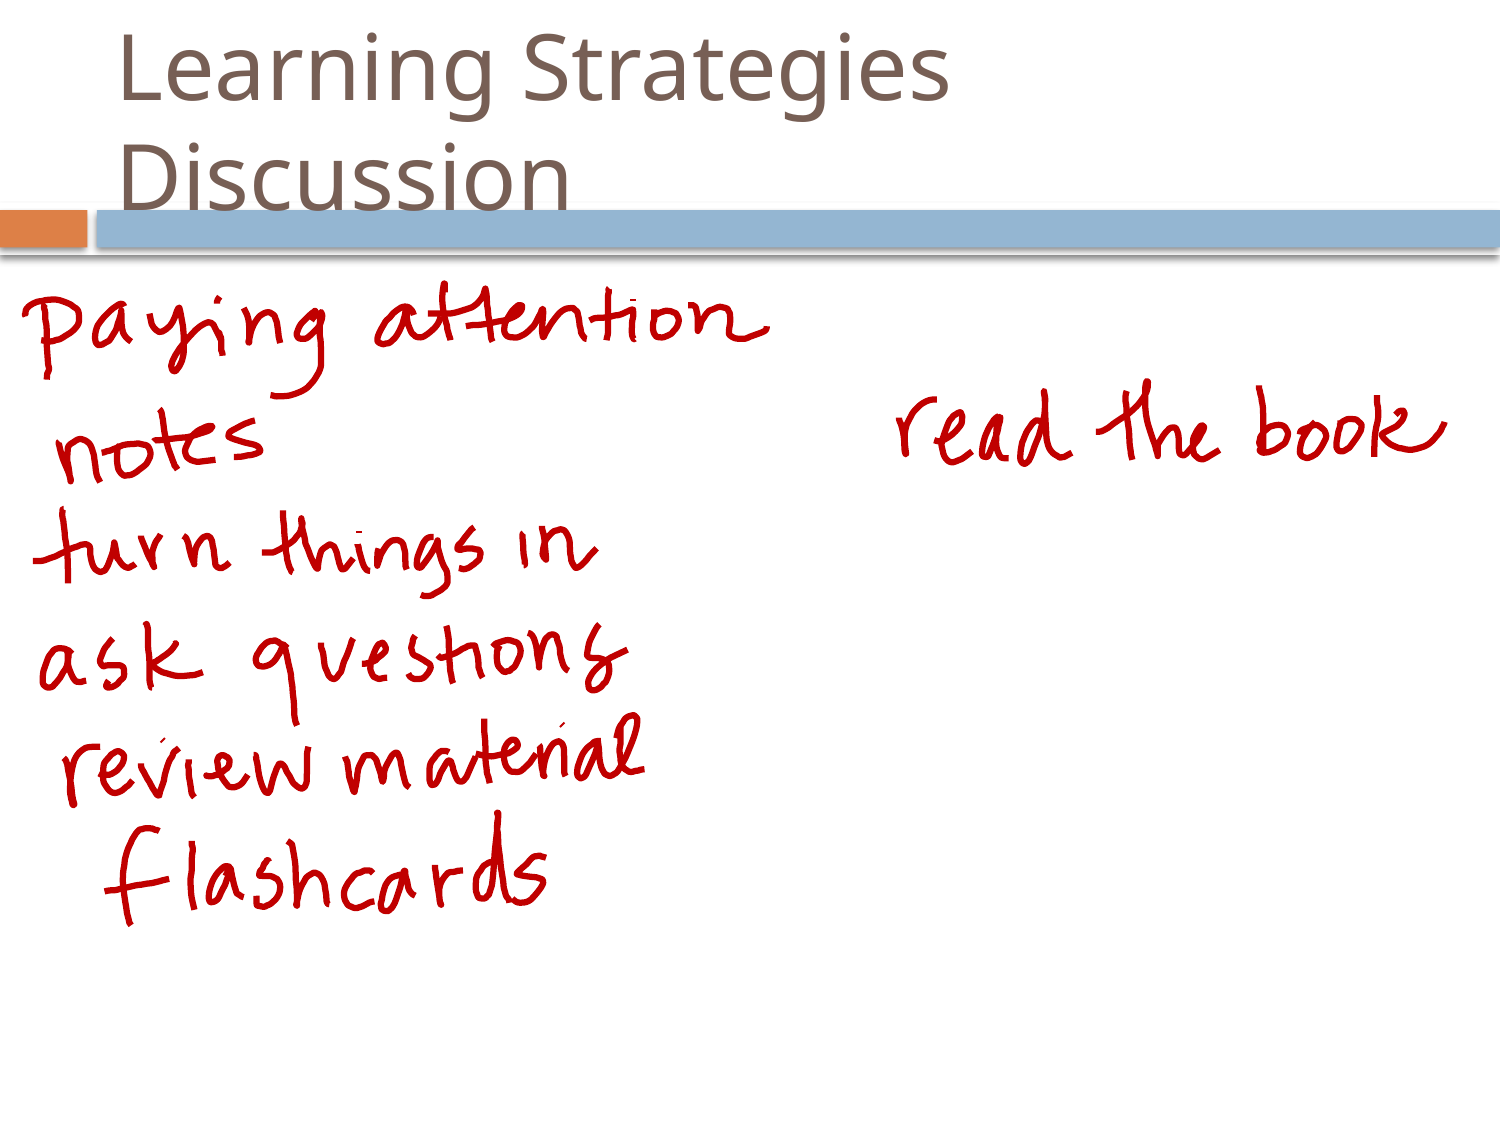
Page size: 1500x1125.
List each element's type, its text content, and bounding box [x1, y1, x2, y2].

text_box [205, 754, 249, 789]
text_box [434, 864, 464, 906]
text_box [475, 738, 537, 773]
text_box [98, 750, 134, 794]
title Learning Strategies Discussion [100, 37, 1438, 200]
text_box [140, 747, 180, 797]
text_box [189, 840, 196, 910]
text_box [122, 886, 143, 926]
text_box [282, 510, 289, 545]
text_box [465, 304, 587, 340]
text_box [144, 623, 153, 689]
text_box [511, 854, 547, 904]
text_box [456, 526, 482, 570]
text_box [445, 625, 450, 654]
text_box [253, 746, 310, 794]
text_box [158, 408, 169, 438]
text_box [441, 282, 448, 312]
text_box [1258, 385, 1289, 454]
text_box [1380, 409, 1446, 451]
text_box [61, 508, 68, 550]
text_box [216, 296, 221, 304]
text_box [484, 757, 491, 784]
text_box [618, 725, 645, 773]
text_box [344, 751, 411, 793]
text_box [652, 309, 680, 339]
text_box [1298, 421, 1328, 459]
text_box [151, 642, 204, 677]
text_box [1019, 390, 1073, 465]
text_box [379, 869, 416, 912]
text_box [527, 632, 569, 672]
text_box [255, 859, 281, 908]
text_box [437, 644, 484, 679]
text_box [407, 635, 432, 680]
text_box [1335, 418, 1363, 453]
text_box [153, 425, 216, 463]
text_box [586, 623, 628, 692]
text_box [187, 759, 196, 798]
text_box [898, 398, 937, 456]
text_box [63, 745, 101, 806]
text_box [1095, 380, 1221, 461]
text_box [122, 827, 160, 887]
text_box [933, 411, 973, 464]
text_box [376, 305, 441, 345]
text_box [140, 533, 162, 568]
text_box [94, 303, 132, 346]
text_box [538, 740, 567, 777]
text_box [45, 342, 50, 380]
text_box [474, 811, 511, 903]
text_box [242, 307, 282, 344]
text_box [492, 639, 522, 673]
text_box [261, 517, 354, 571]
text_box [415, 536, 449, 597]
text_box [216, 331, 224, 356]
text_box [24, 298, 80, 343]
text_box [32, 541, 136, 573]
text_box [285, 555, 294, 573]
text_box [254, 639, 298, 726]
text_box [207, 865, 244, 904]
text_box [182, 535, 231, 569]
text_box [99, 637, 125, 689]
text_box [428, 750, 477, 786]
text_box [286, 840, 330, 907]
text_box [576, 726, 622, 780]
text_box [605, 329, 609, 341]
text_box [541, 525, 598, 569]
text_box [1124, 390, 1129, 414]
text_box [688, 304, 768, 340]
text_box [101, 442, 152, 477]
text_box [320, 637, 355, 680]
text_box [361, 641, 388, 680]
text_box [356, 544, 371, 572]
text_box [444, 321, 452, 341]
text_box [376, 539, 408, 570]
text_box [227, 419, 262, 458]
text_box [57, 438, 101, 483]
text_box [483, 718, 488, 753]
text_box [521, 532, 526, 567]
text_box [148, 306, 218, 373]
text_box [41, 647, 87, 689]
text_box [427, 287, 494, 343]
text_box [589, 308, 636, 341]
text_box [343, 869, 375, 909]
text_box [1128, 437, 1134, 461]
text_box [981, 415, 1009, 460]
text_box [166, 446, 179, 471]
text_box [448, 661, 454, 684]
text_box [104, 878, 170, 893]
text_box [619, 714, 639, 745]
text_box [1373, 395, 1380, 457]
text_box [270, 310, 324, 398]
